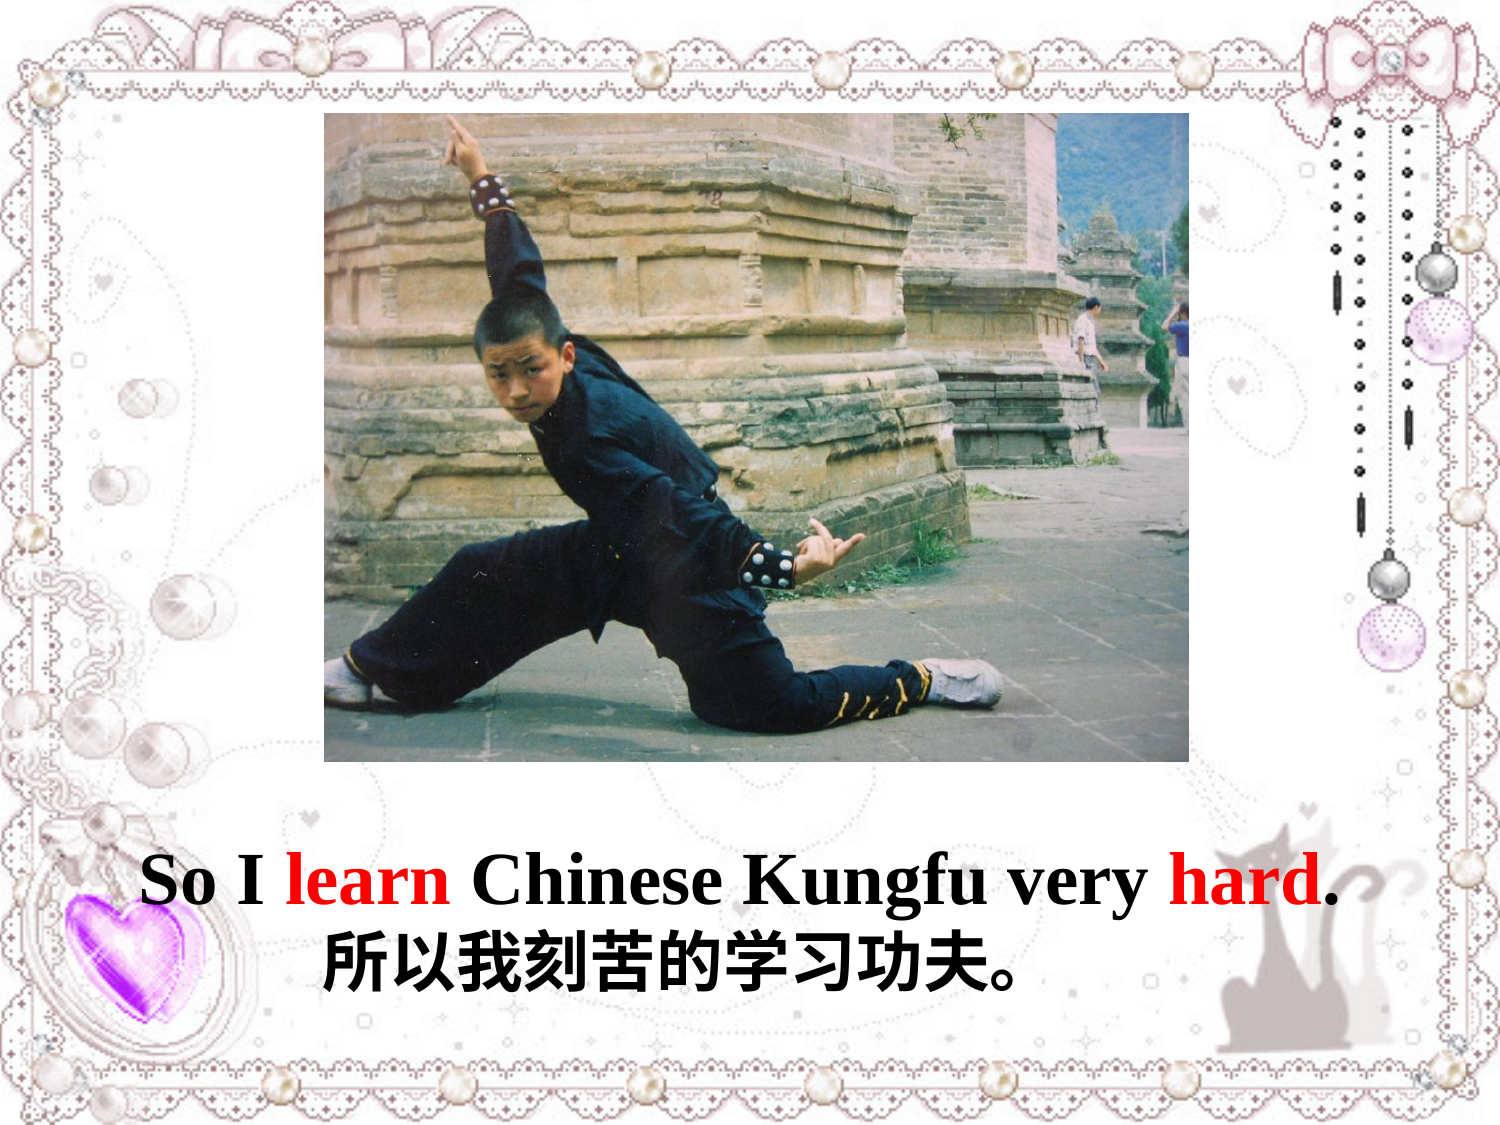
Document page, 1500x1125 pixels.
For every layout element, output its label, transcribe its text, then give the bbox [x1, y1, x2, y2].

picture [0, 0, 1500, 1125]
text_box So I learn Chinese Kungfu very hard. 所以我刻苦的学习功夫。 [123, 822, 1424, 1007]
